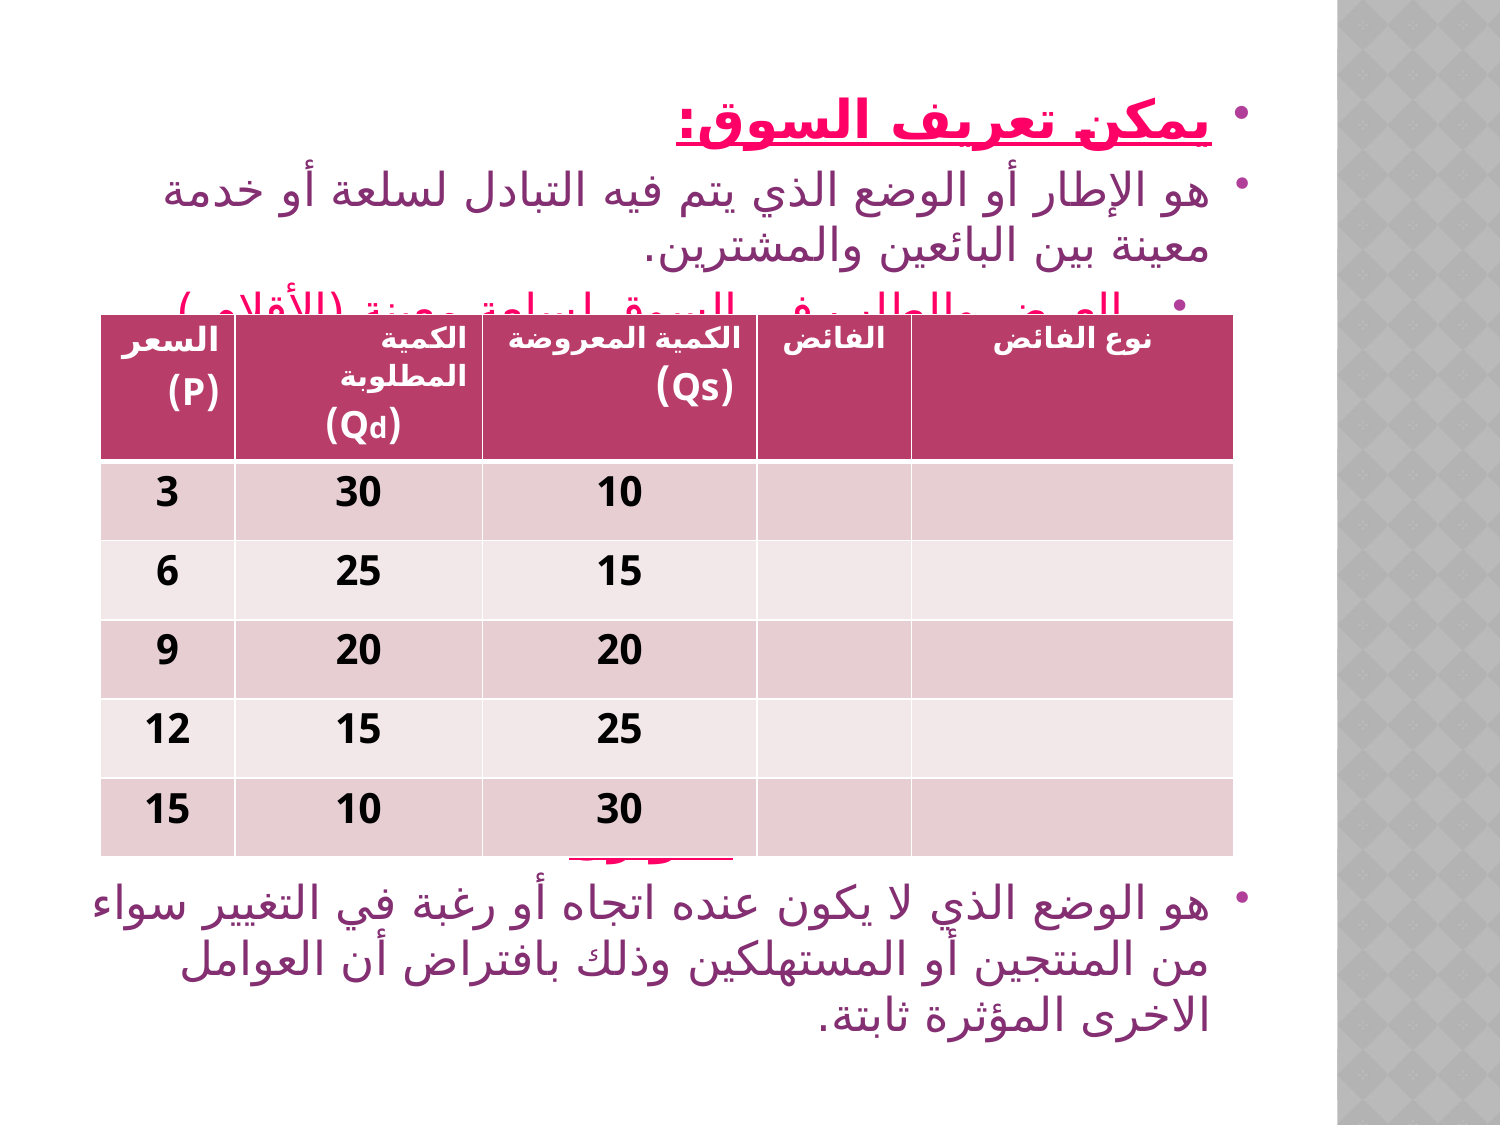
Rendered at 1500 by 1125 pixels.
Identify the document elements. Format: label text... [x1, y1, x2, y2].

table_cell [758, 700, 911, 777]
table_cell 15 [101, 779, 234, 856]
table_cell 20 [236, 621, 482, 698]
table_cell [758, 621, 911, 698]
list يمكن تعريف السوق: هو الإطار أو الوضع الذي يتم فيه التبادل لسلعة أو خدمة معينة بين البائعين والمشترين. العرض والطلب في السوق لسلعة معينة (الأقلام ) التوازن هو الوضع الذي لا يكون عنده اتجاه أو رغبة في التغيير سواء من المنتجين أو المستهلكين وذلك بافتراض أن العوامل الاخرى المؤثرة ثابتة. [75, 78, 1263, 1059]
table_cell [912, 779, 1233, 856]
table_cell 10 [483, 464, 756, 540]
table_cell [912, 700, 1233, 777]
table_cell 20 [483, 621, 756, 698]
table_cell [758, 779, 911, 856]
table_cell 30 [236, 464, 482, 540]
table_cell [758, 541, 911, 619]
table_header السعر (P) [101, 315, 234, 459]
table_cell 25 [236, 541, 482, 619]
table_cell [912, 541, 1233, 619]
table_cell [758, 464, 911, 540]
table_cell [912, 621, 1233, 698]
table_cell 12 [101, 700, 234, 777]
table_cell 25 [483, 700, 756, 777]
table_header نوع الفائض [912, 315, 1233, 459]
table_cell 30 [483, 779, 756, 856]
table_header الكمية المطلوبة (Qd) [236, 315, 482, 459]
table_header الكمية المعروضة (Qs) [483, 315, 756, 459]
table_cell 9 [101, 621, 234, 698]
table_cell 6 [101, 541, 234, 619]
table_cell 10 [236, 779, 482, 856]
table_header الفائض [758, 315, 911, 459]
table_cell 3 [101, 464, 234, 540]
table_cell 15 [236, 700, 482, 777]
table_cell [912, 464, 1233, 540]
table_cell 15 [483, 541, 756, 619]
